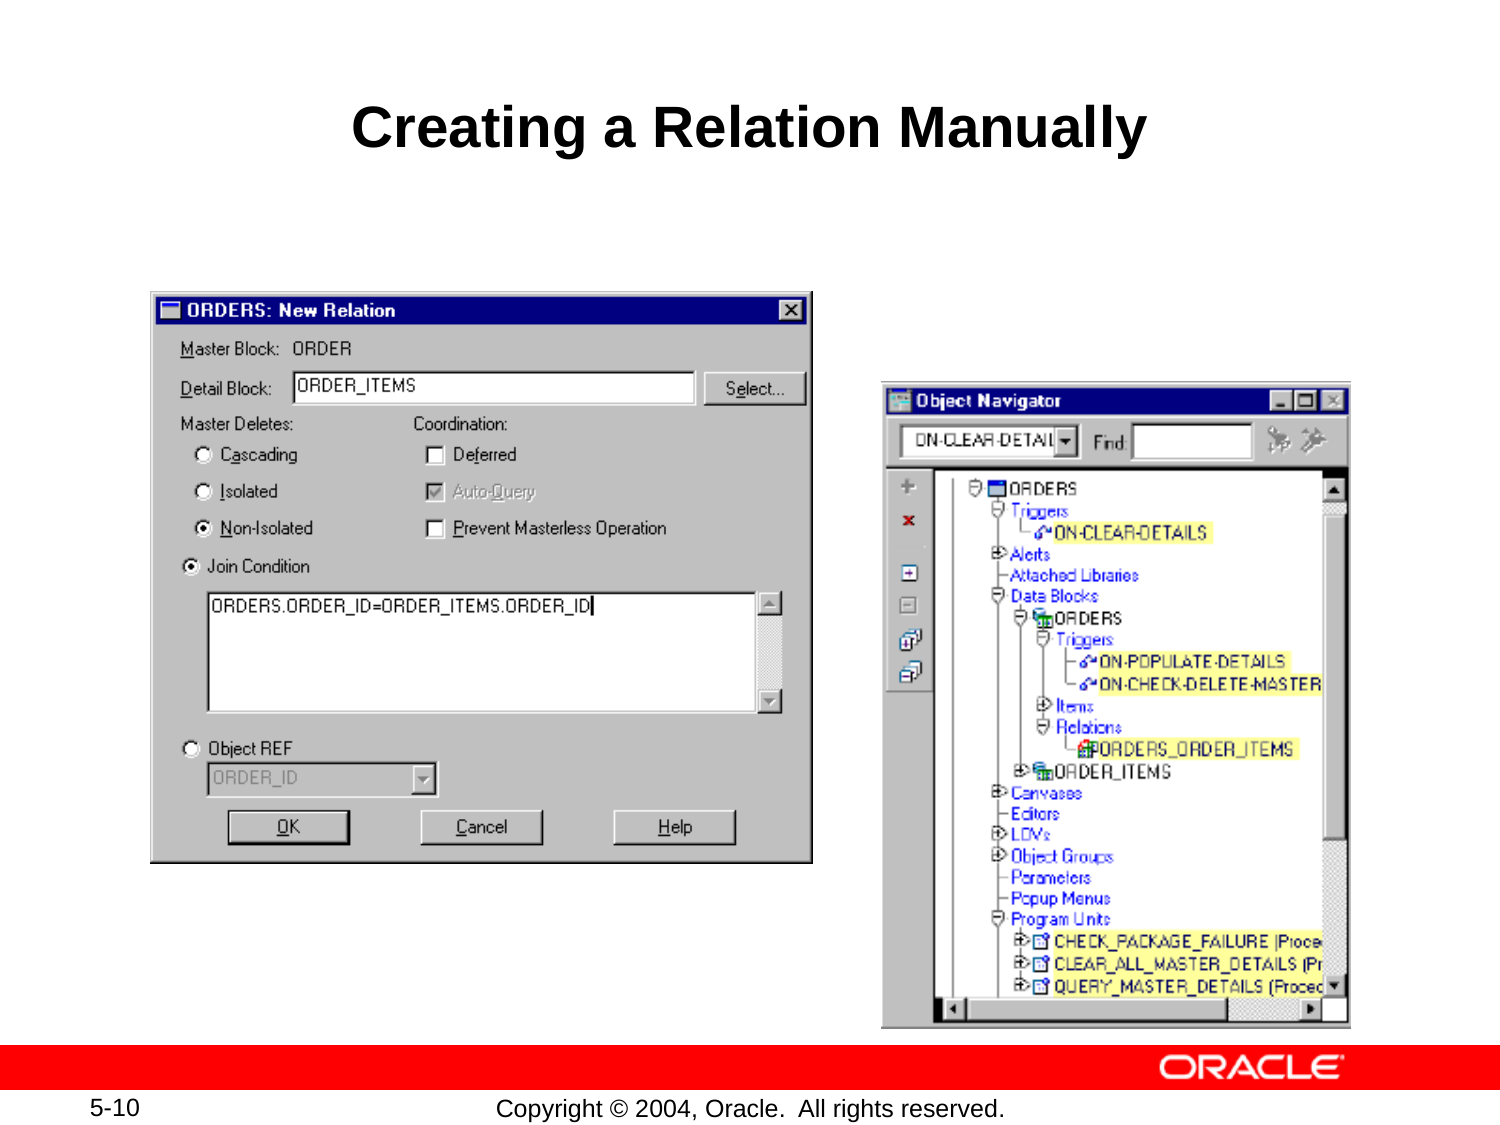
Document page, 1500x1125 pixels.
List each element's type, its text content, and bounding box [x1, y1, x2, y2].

picture [880, 381, 1351, 1030]
title Creating a Relation Manually [149, 87, 1351, 232]
picture [149, 291, 813, 864]
